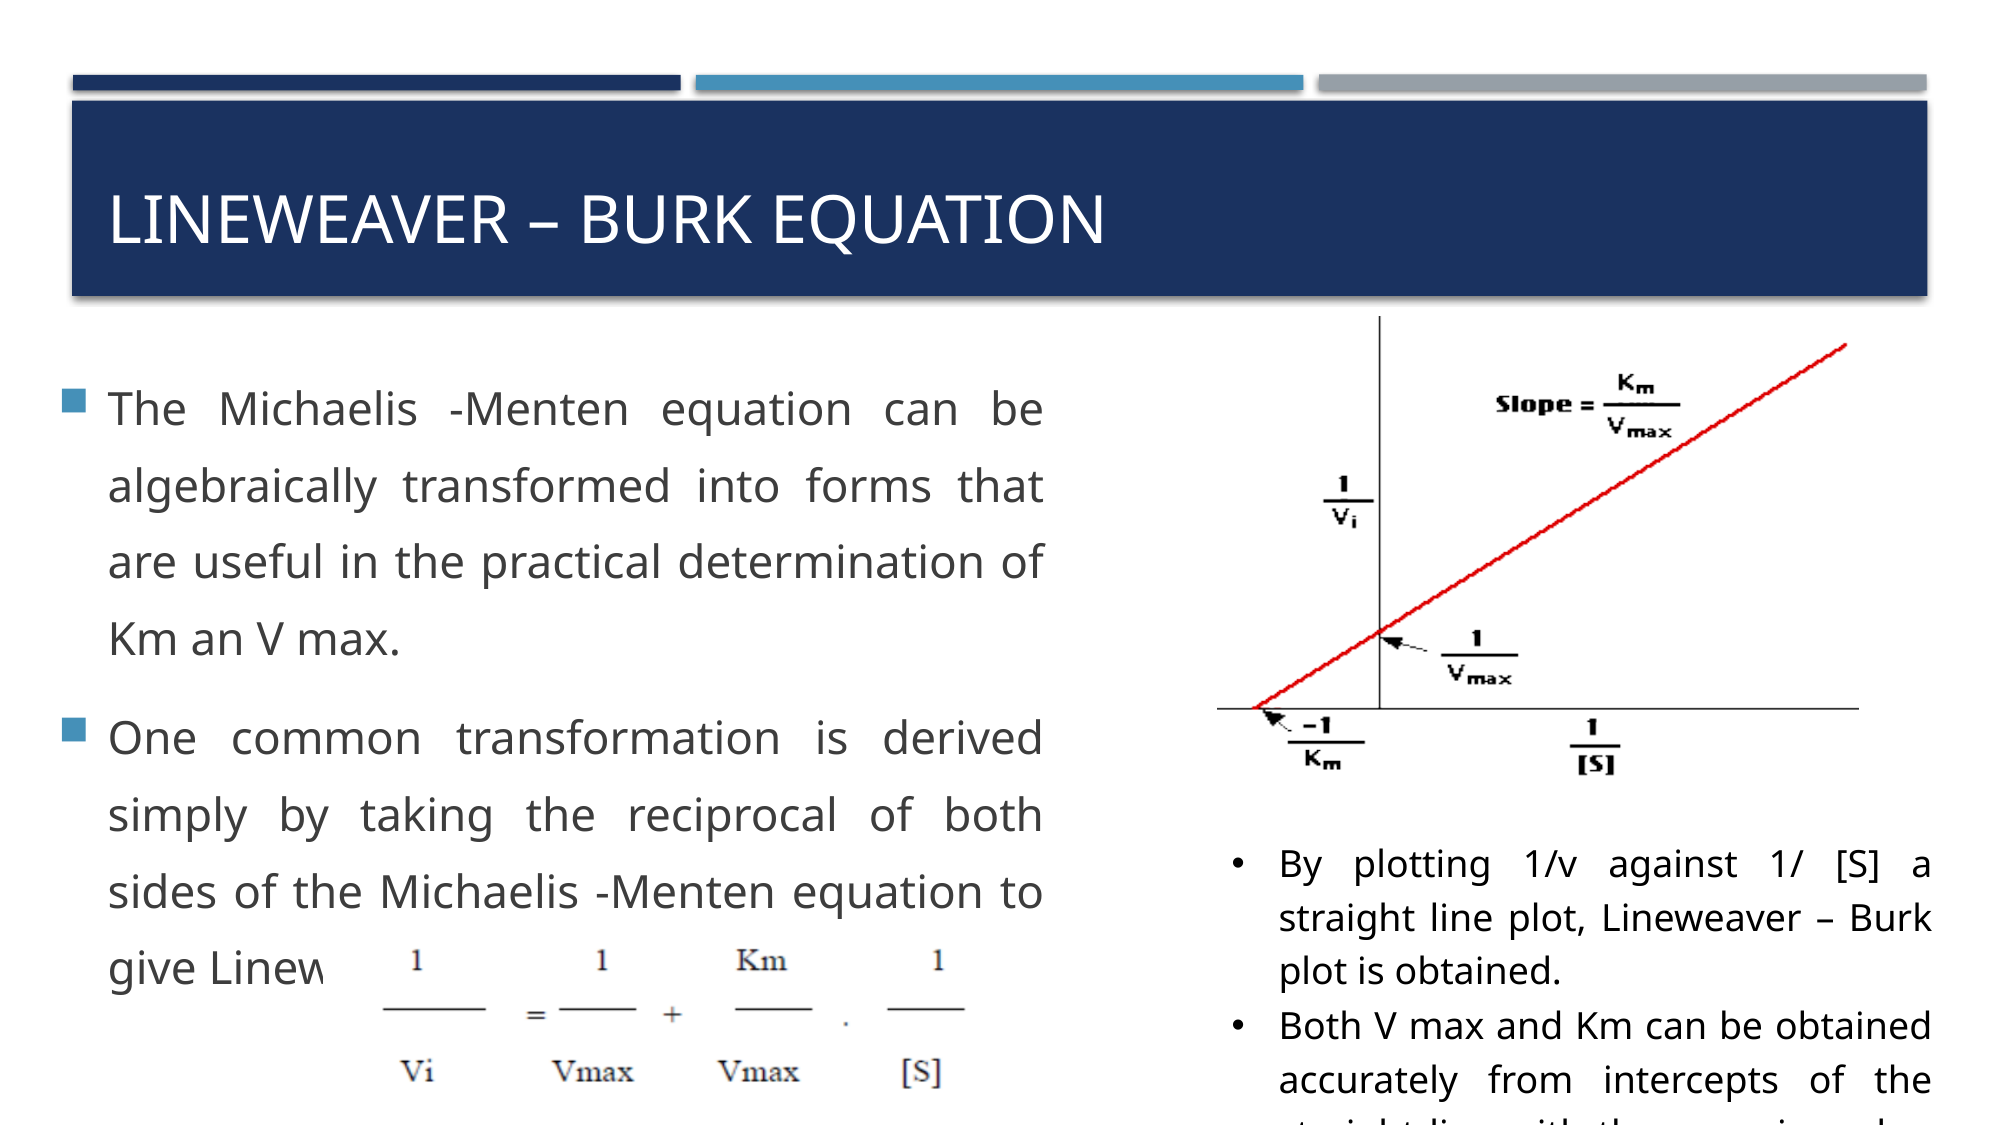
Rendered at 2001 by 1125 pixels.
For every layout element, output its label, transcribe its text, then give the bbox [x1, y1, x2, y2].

picture [1217, 316, 1859, 780]
list The Michaelis -Menten equation can be algebraically transformed into forms that are useful in the practical determination of Km an V max. One common transformation is derived simply by taking the reciprocal of both sides of the Michaelis -Menten equation to give Lineweaver – Burk equation: [42, 301, 1060, 1051]
picture [322, 929, 982, 1125]
title Lineweaver – Burk equation [92, 97, 1902, 265]
text_box By plotting 1/v against 1/ [S] a straight line plot, Lineweaver – Burk plot is obtained. Both V max and Km can be obtained accurately from intercepts of the straight line with the y – axis and x-axis [1216, 823, 1948, 1125]
